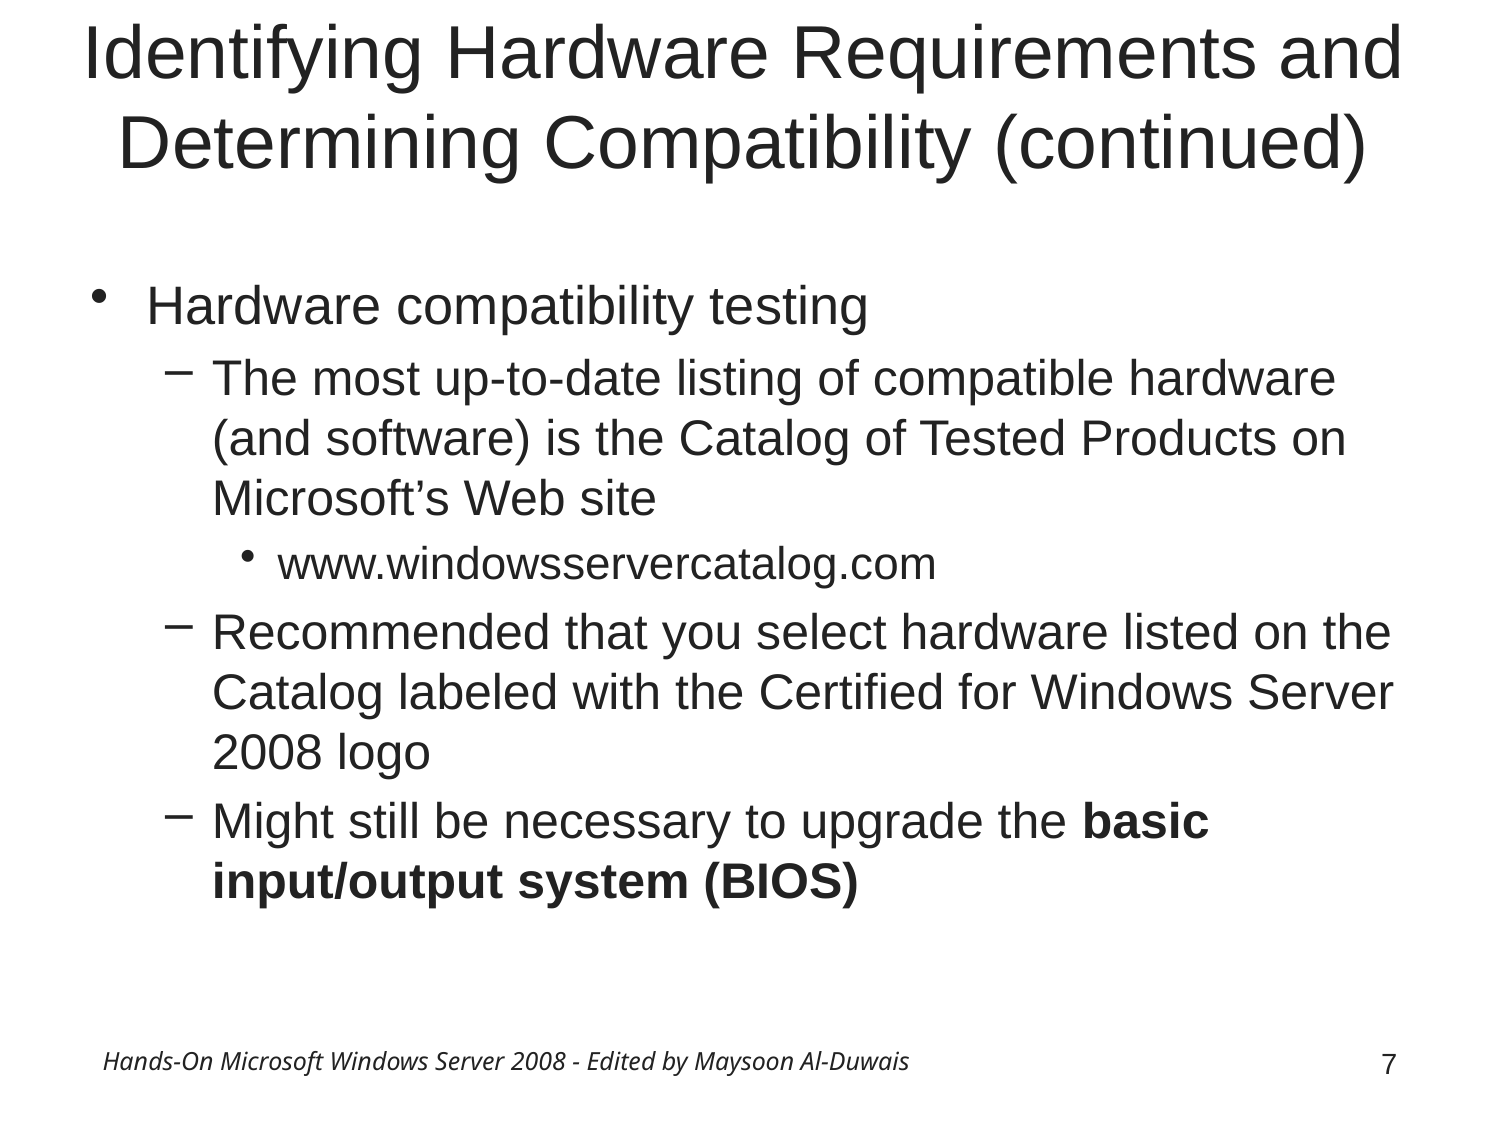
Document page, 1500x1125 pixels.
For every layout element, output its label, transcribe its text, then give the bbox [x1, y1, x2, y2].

list Hardware compatibility testing The most up-to-date listing of compatible hardware (and software) is the Catalog of Tested Products on Microsoft’s Web site www.windowsservercatalog.com Recommended that you select hardware listed on the Catalog labeled with the Certified for Windows Server 2008 logo Might still be necessary to upgrade the basic input/output system (BIOS) [74, 262, 1438, 1013]
footer Hands-On Microsoft Windows Server 2008 - Edited by Maysoon Al-Duwais [87, 1037, 1074, 1101]
slide_number 7 [1074, 1037, 1413, 1101]
title Identifying Hardware Requirements and Determining Compatibility (continued) [12, 0, 1476, 188]
